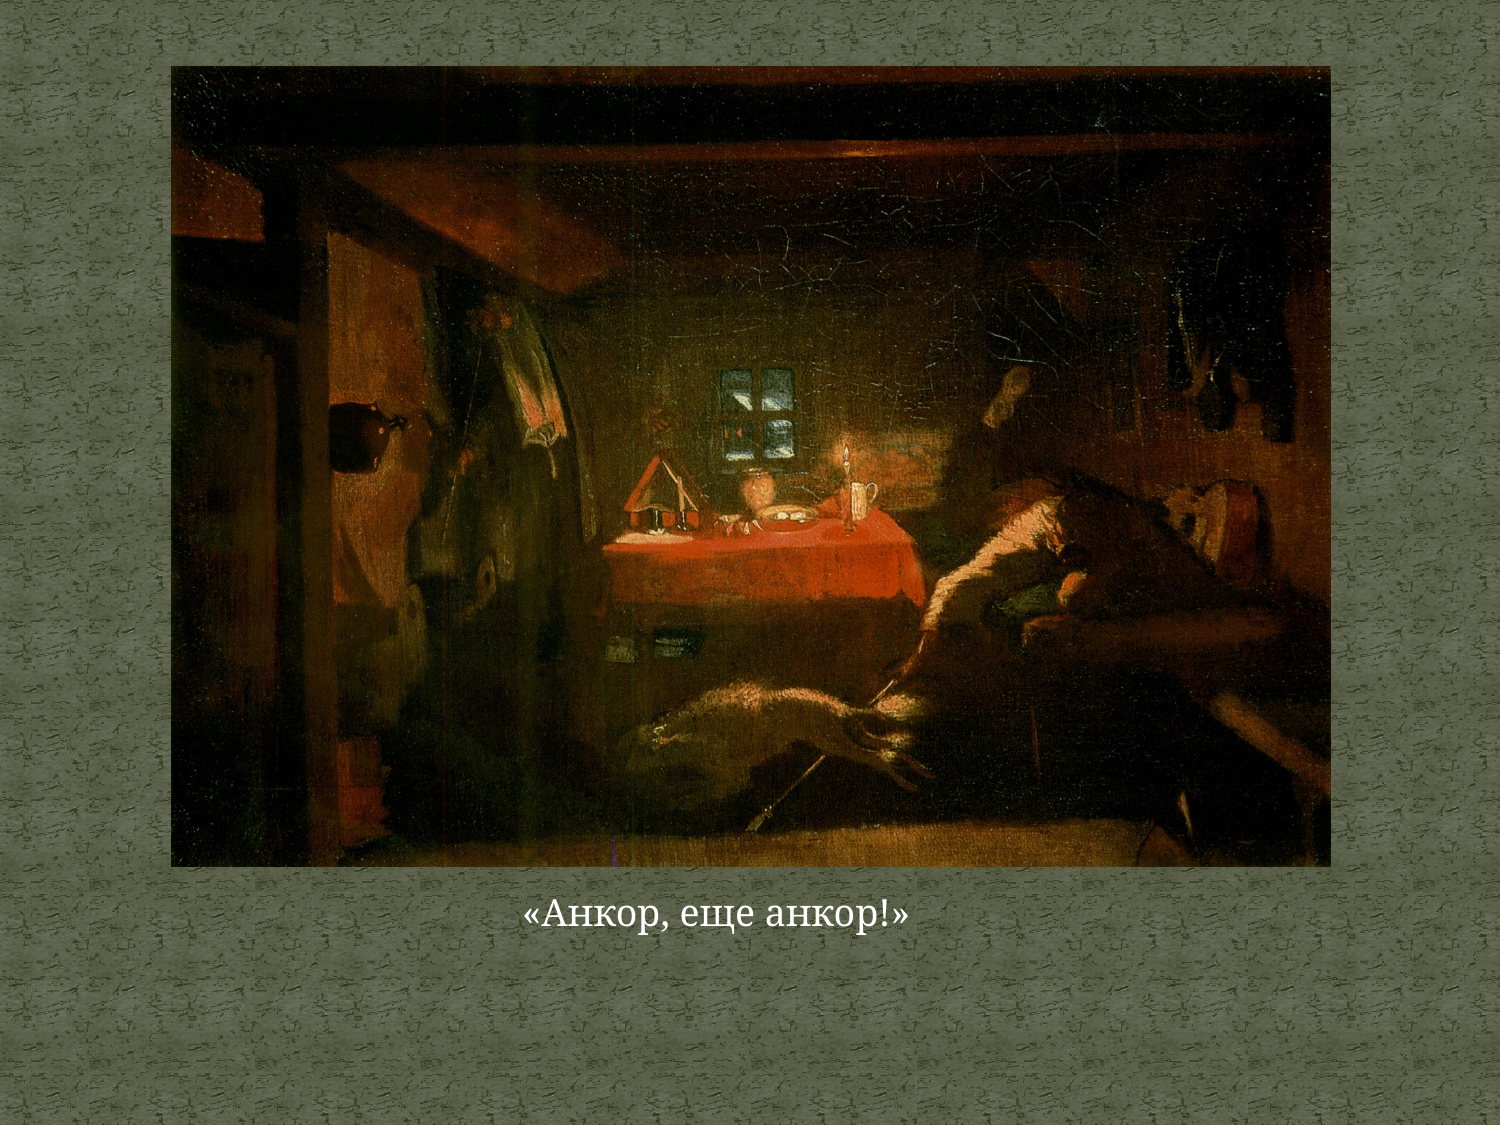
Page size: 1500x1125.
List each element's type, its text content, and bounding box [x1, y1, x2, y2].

text_box «Анкор, еще анкор!» [507, 881, 935, 942]
picture [171, 66, 1331, 867]
